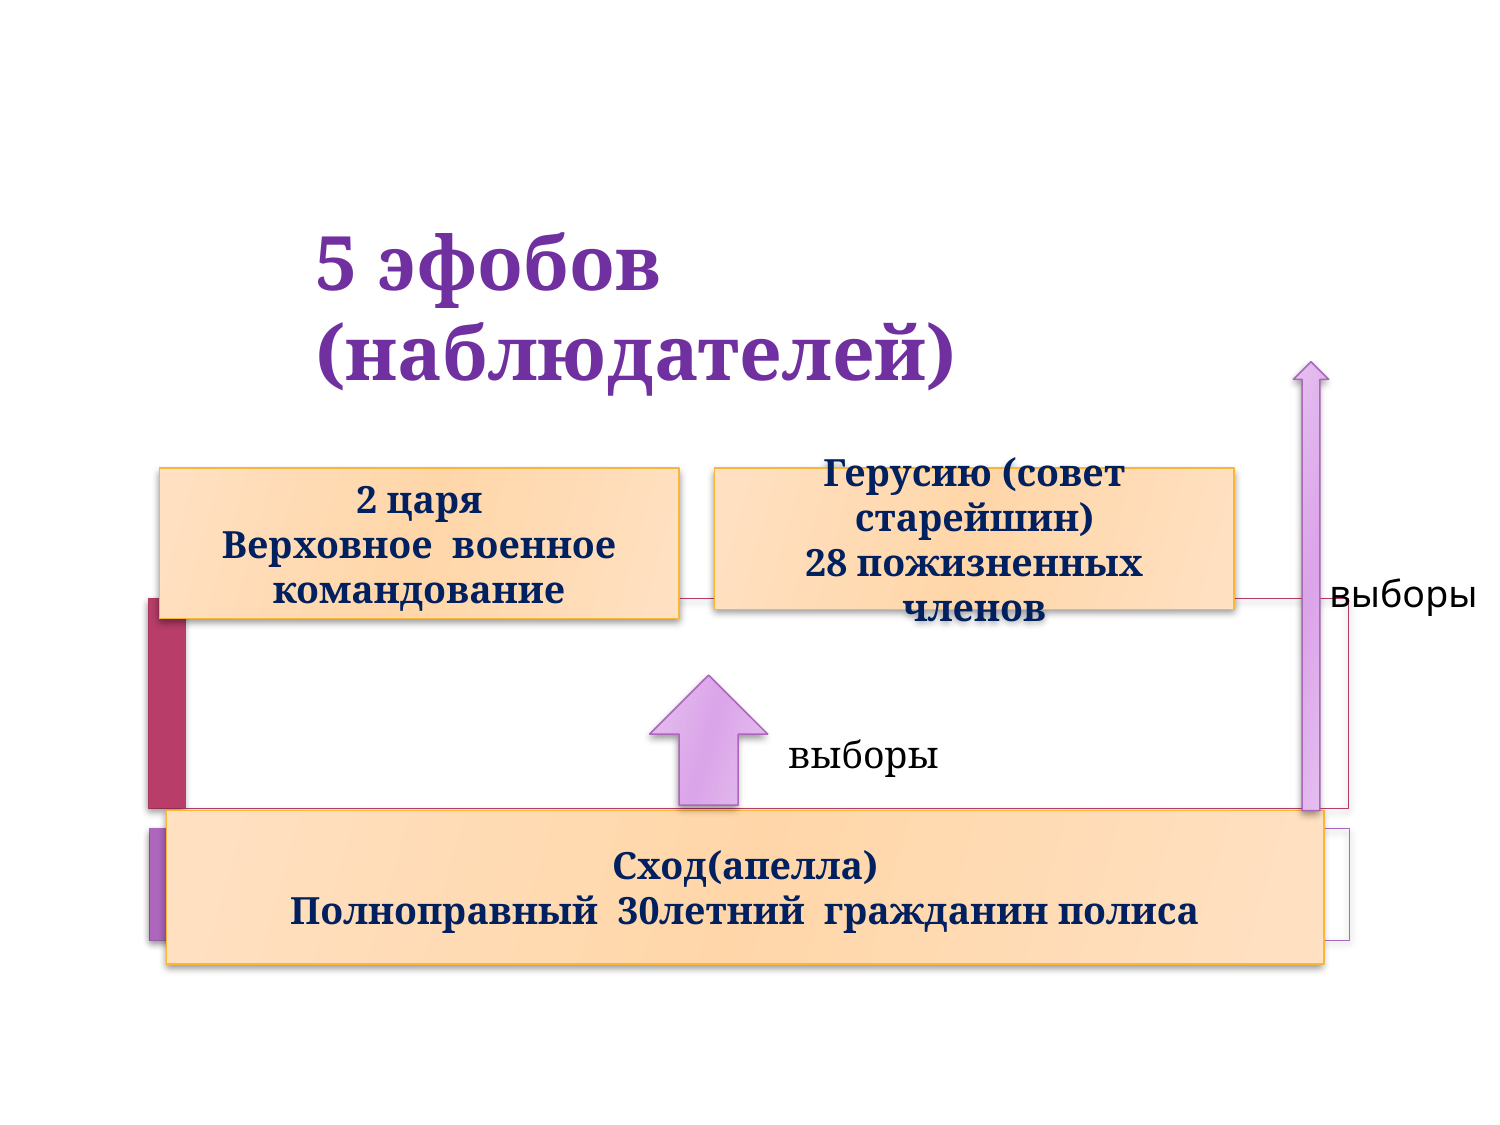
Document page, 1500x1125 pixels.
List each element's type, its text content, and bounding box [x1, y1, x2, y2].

text_box Герусию (совет старейшин) 28 пожизненных членов [714, 467, 1235, 610]
text_box выборы [1314, 562, 1493, 623]
text_box [1292, 361, 1330, 812]
text_box [648, 674, 769, 806]
text_box Сход(апелла) Полноправный 30летний гражданин полиса [166, 810, 1325, 965]
text_box 5 эфобов (наблюдателей) [301, 208, 1235, 403]
text_box выборы [773, 723, 975, 784]
text_box 2 царя Верховное военное командование [159, 467, 680, 619]
